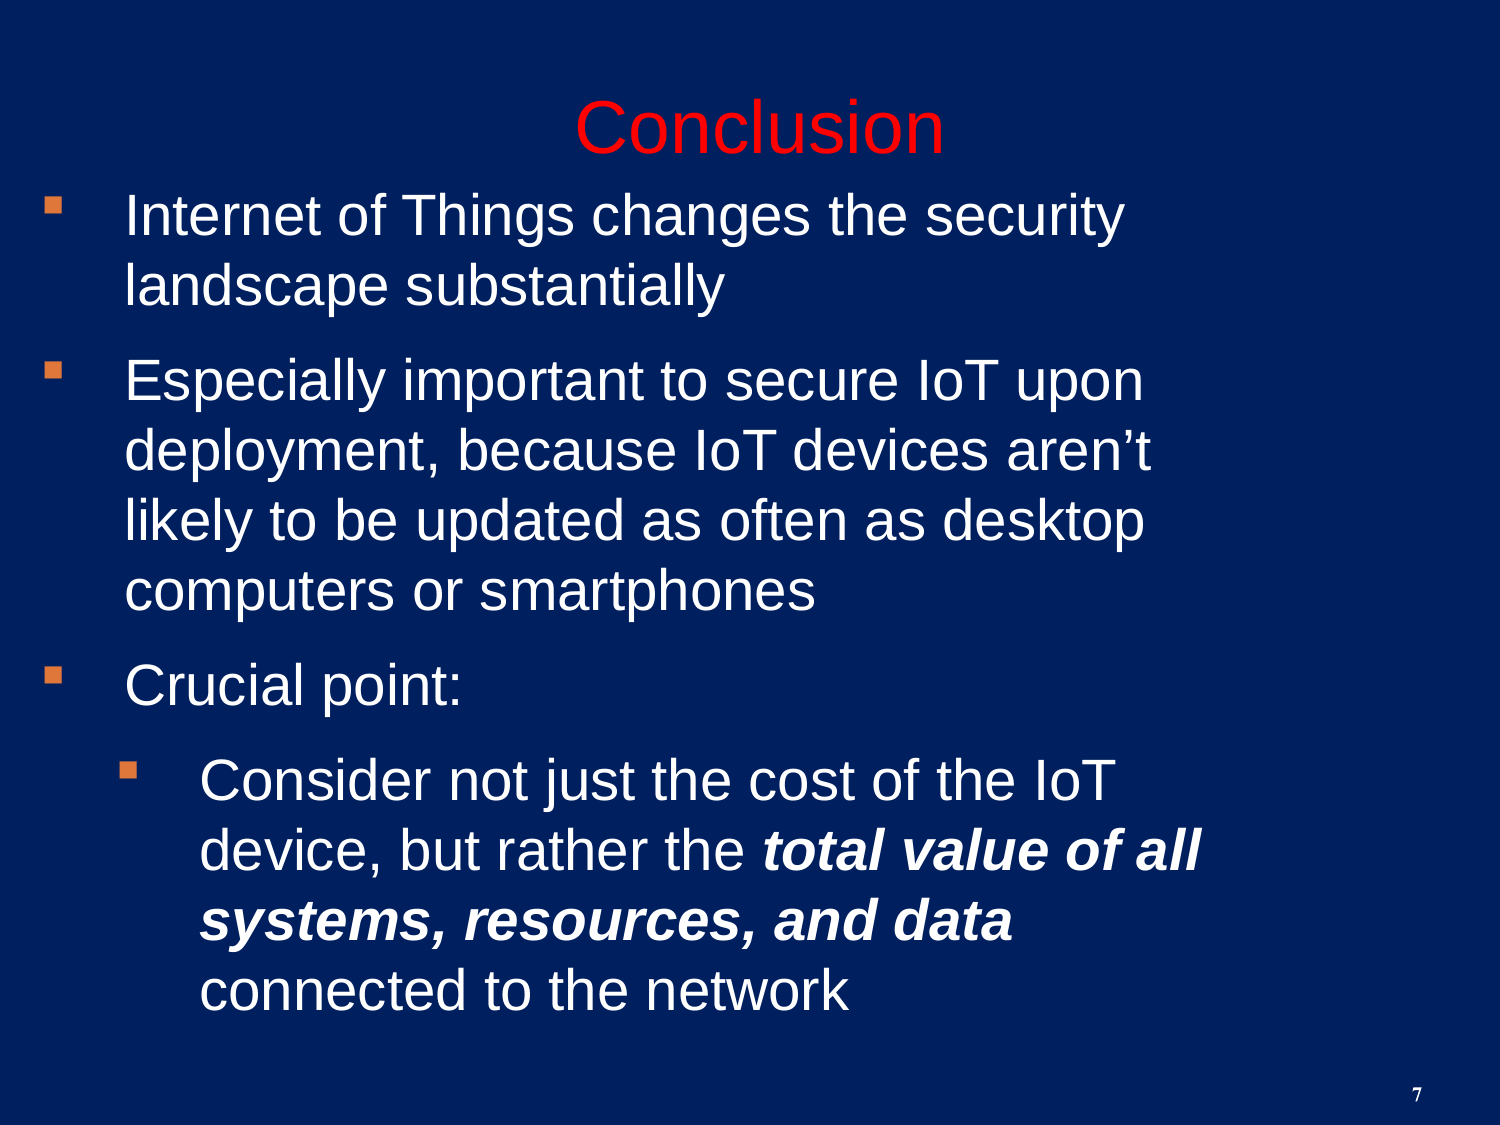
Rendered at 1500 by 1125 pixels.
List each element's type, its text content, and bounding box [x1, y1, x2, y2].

title Conclusion [44, 53, 1456, 267]
text_box Internet of Things changes the security landscape substantially Especially important to secure IoT upon deployment, because IoT devices aren’t likely to be updated as often as desktop computers or smartphones Crucial point: Consider not just the cost of the IoT device, but rather the total value of all systems, resources, and data connected to the network [37, 177, 1226, 1023]
text_box [1412, 1087, 1422, 1102]
